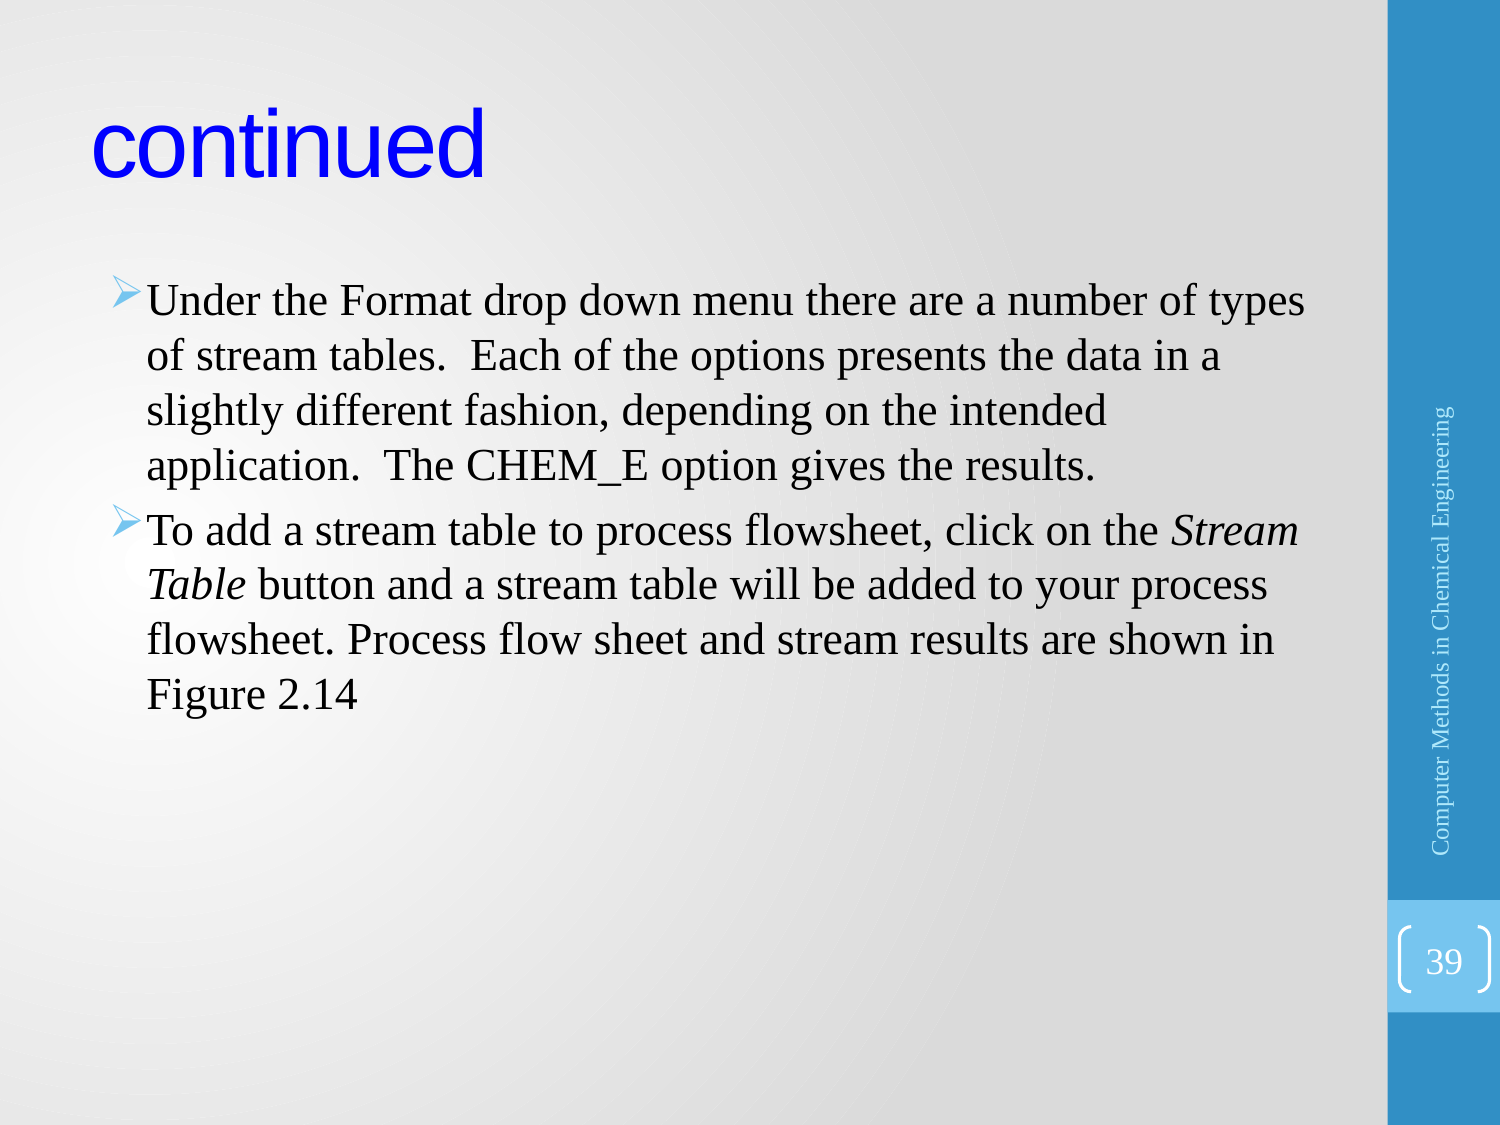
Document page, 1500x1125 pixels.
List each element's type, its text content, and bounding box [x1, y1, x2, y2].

title continued [75, 45, 1325, 233]
slide_number 39 [1397, 925, 1492, 994]
footer Computer Methods in Chemical Engineering [1408, 391, 1469, 889]
list Under the Format drop down menu there are a number of types of stream tables. Each of the options presents the data in a slightly different fashion, depending on the intended application. The CHEM_E option gives the results. To add a stream table to process flowsheet, click on the Stream Table button and a stream table will be added to your process flowsheet. Process flow sheet and stream results are shown in Figure 2.14 [75, 262, 1325, 1050]
